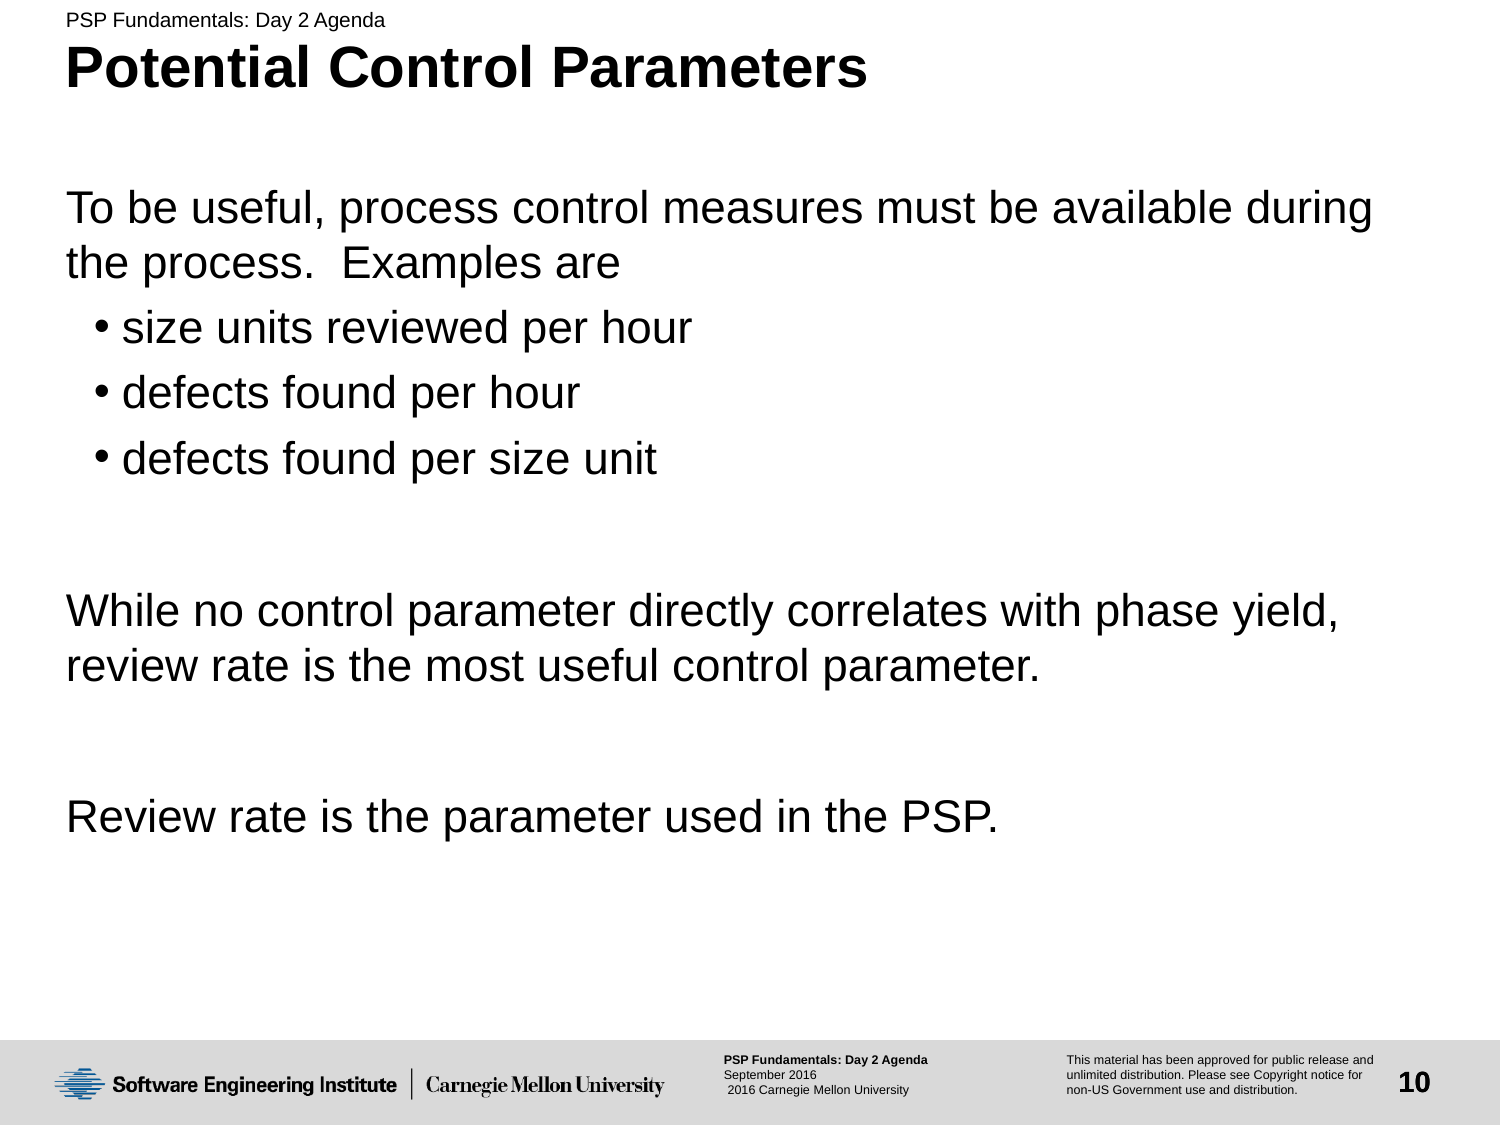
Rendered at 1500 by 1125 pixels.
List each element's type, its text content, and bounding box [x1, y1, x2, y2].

picture [46, 1061, 673, 1104]
title Potential Control Parameters [65, 37, 1430, 148]
list To be useful, process control measures must be available during the process. Examples are size units reviewed per hour defects found per hour defects found per size unit While no control parameter directly correlates with phase yield, review rate is the most useful control parameter. Review rate is the parameter used in the PSP. [65, 177, 1431, 1000]
